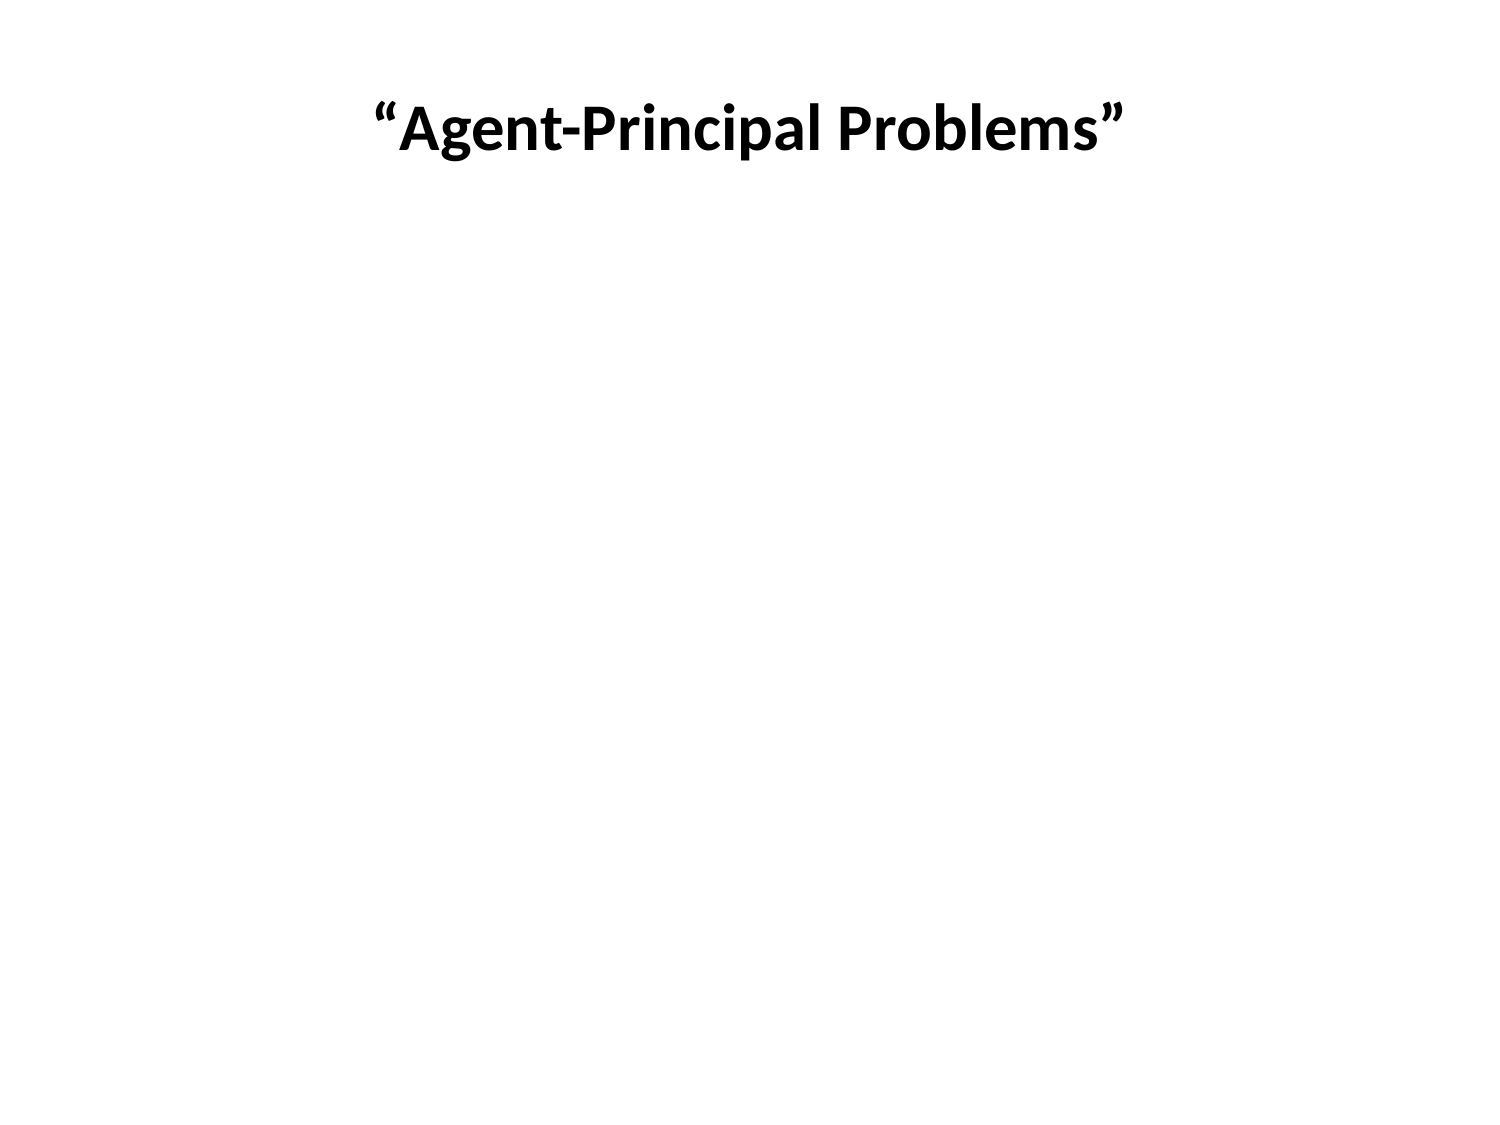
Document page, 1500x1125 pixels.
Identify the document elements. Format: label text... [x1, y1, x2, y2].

title “Agent-Principal Problems” [0, 37, 1500, 211]
